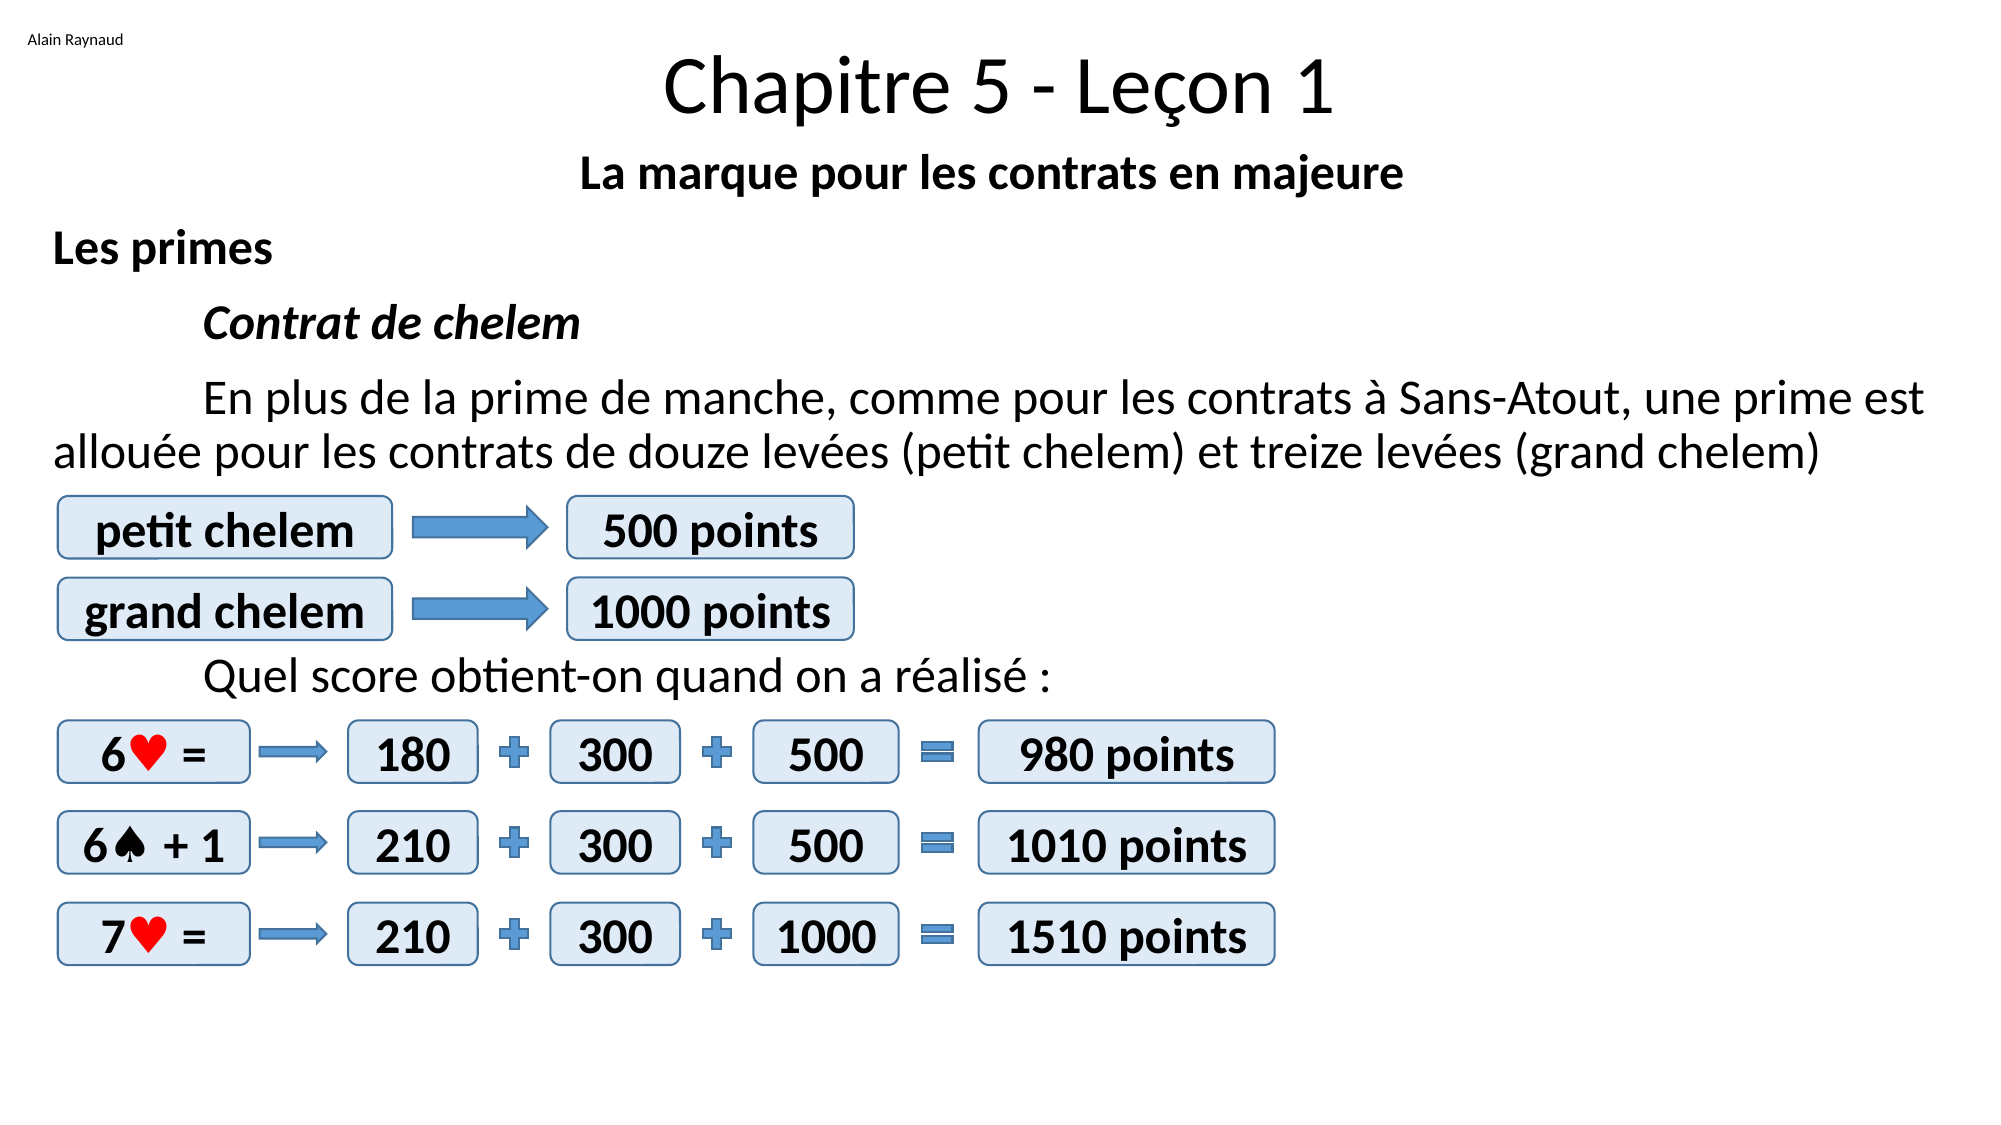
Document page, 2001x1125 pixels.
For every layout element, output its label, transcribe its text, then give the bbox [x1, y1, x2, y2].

title Chapitre 5 - Leçon 1 [249, 38, 1750, 139]
text_box 1010 points [977, 810, 1276, 875]
text_box 500 [752, 719, 900, 784]
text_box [57, 577, 548, 641]
text_box 210 [347, 901, 479, 967]
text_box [57, 902, 327, 966]
text_box 500 points [566, 494, 855, 560]
subtitle La marque pour les contrats en majeure Les primes Contrat de chelem En plus de la prime de manche, comme pour les contrats à Sans-Atout, une prime est allouée pour les contrats de douze levées (petit chelem) et treize levées (grand chelem) Quel score obtient-on quand on a réalisé : [37, 139, 1948, 1088]
text_box [499, 826, 529, 858]
text_box [921, 752, 954, 762]
text_box 300 [549, 719, 682, 784]
text_box [921, 935, 954, 944]
text_box 210 [347, 810, 479, 875]
text_box 980 points [977, 719, 1276, 784]
text_box 300 [549, 901, 682, 967]
text_box [921, 741, 954, 751]
text_box [702, 918, 732, 950]
text_box [921, 843, 954, 853]
text_box [499, 918, 529, 950]
text_box [921, 924, 954, 933]
text_box [702, 736, 732, 768]
text_box [499, 736, 529, 768]
text_box [702, 826, 732, 858]
text_box Alain Raynaud [12, 21, 147, 57]
text_box 1000 points [566, 576, 855, 641]
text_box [57, 495, 548, 559]
text_box 500 [752, 810, 900, 875]
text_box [57, 811, 327, 874]
text_box 180 [347, 719, 479, 784]
text_box [921, 832, 954, 842]
text_box 300 [549, 810, 682, 875]
text_box 1510 points [977, 901, 1276, 967]
text_box 1000 [752, 901, 900, 967]
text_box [57, 720, 327, 783]
